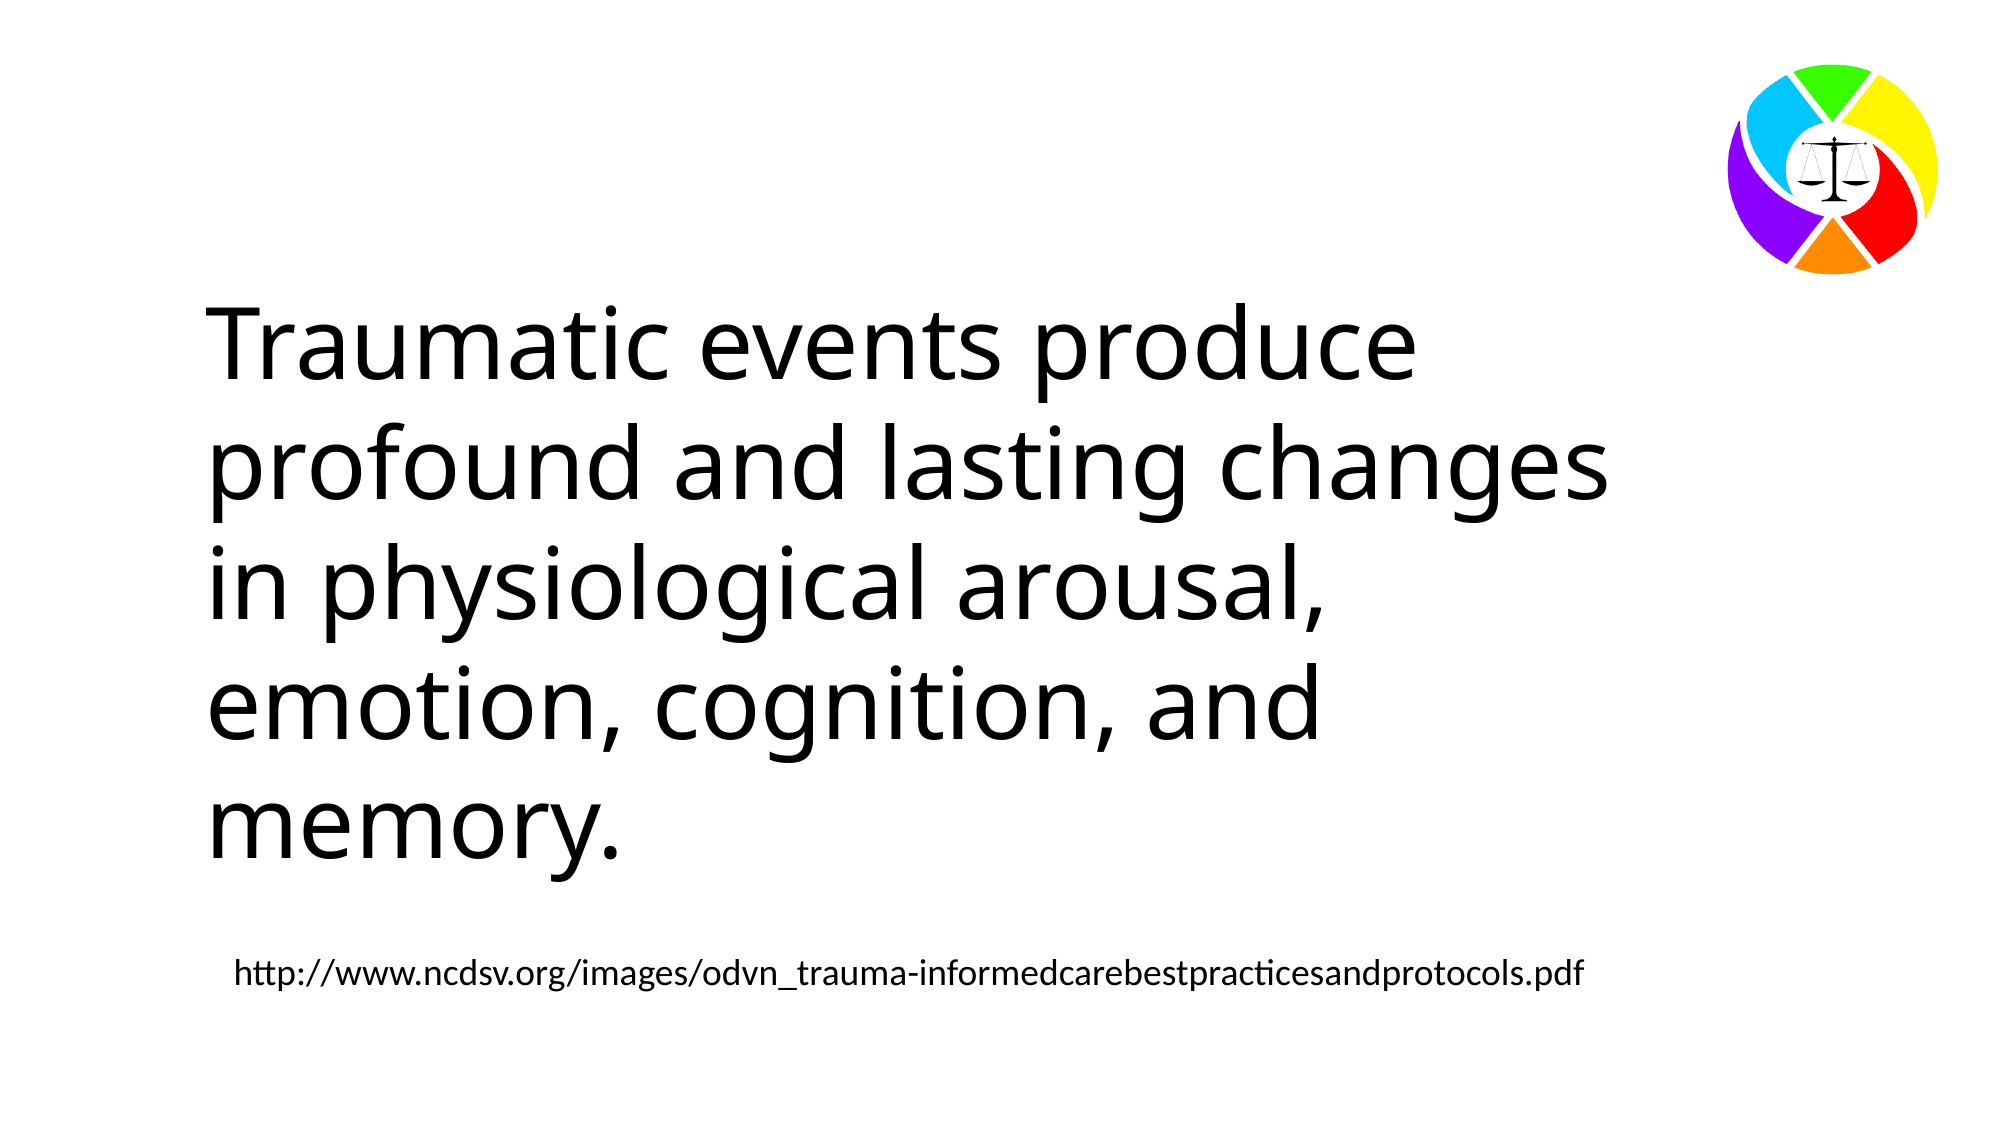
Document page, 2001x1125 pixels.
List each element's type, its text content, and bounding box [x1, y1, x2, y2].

text_box Traumatic events produce profound and lasting changes in physiological arousal, emotion, cognition, and memory. [190, 271, 1735, 887]
picture [1694, 29, 1973, 308]
text_box http://www.ncdsv.org/images/odvn_trauma-informedcarebestpracticesandprotocols.pdf [218, 940, 1707, 1001]
